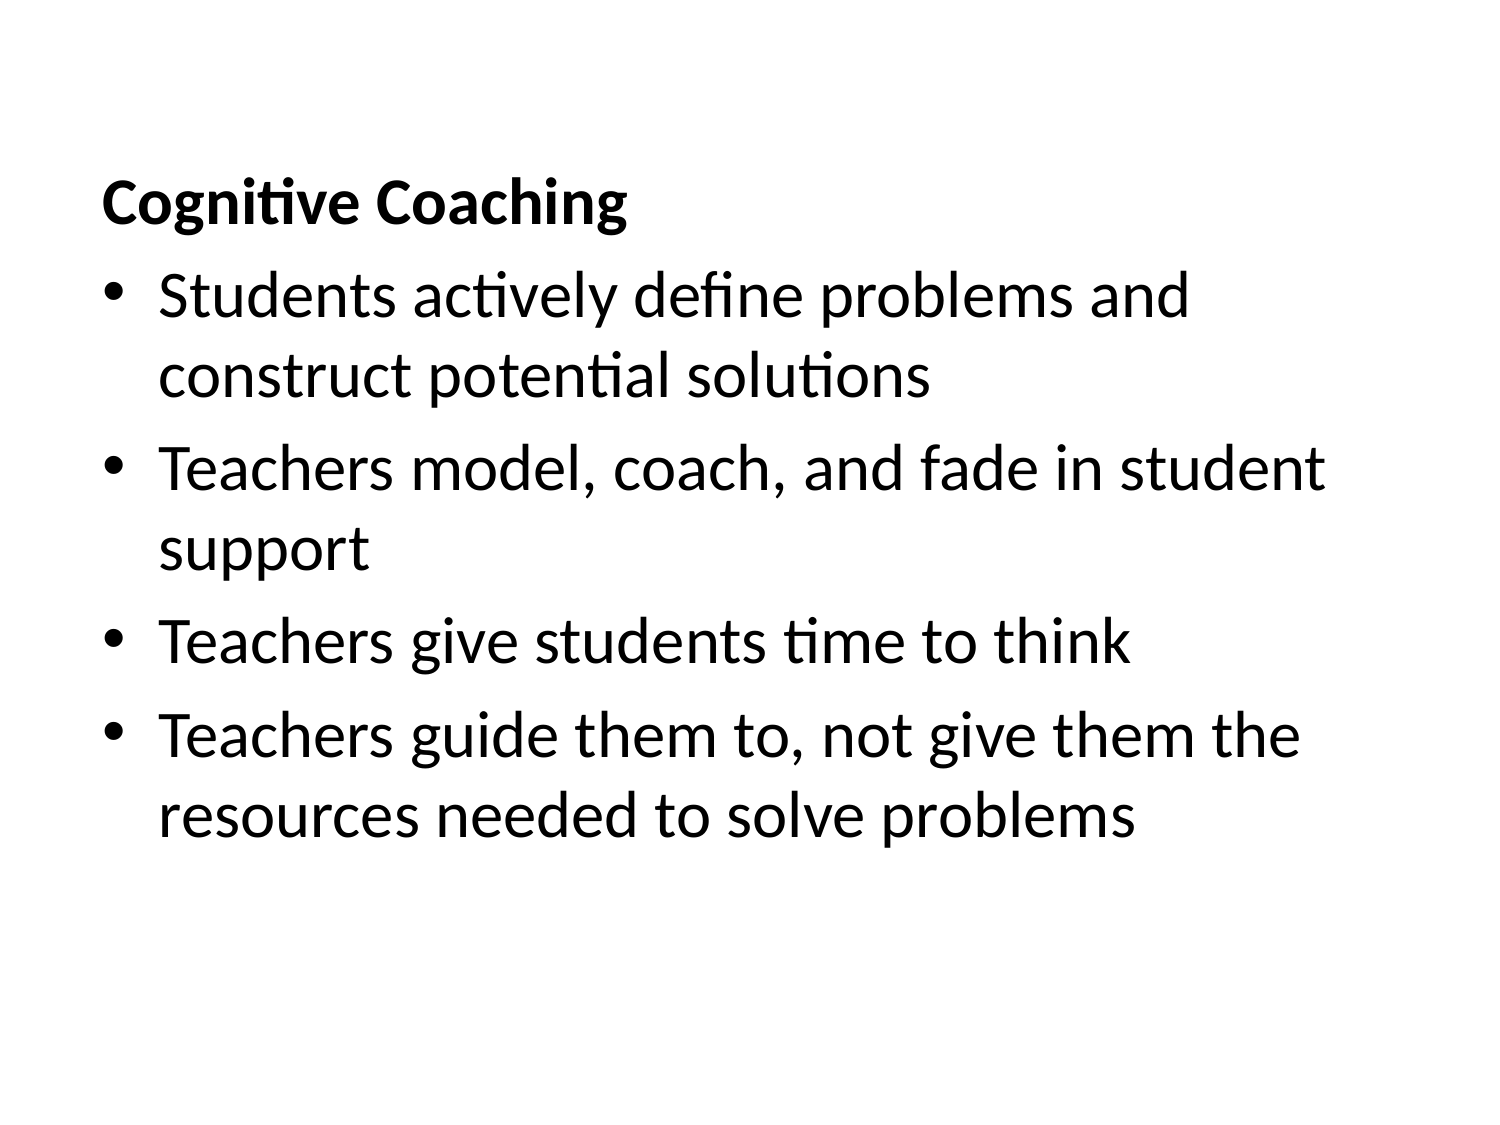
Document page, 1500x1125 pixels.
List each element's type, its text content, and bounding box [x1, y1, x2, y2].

list Cognitive Coaching Students actively define problems and construct potential solutions Teachers model, coach, and fade in student support Teachers give students time to think Teachers guide them to, not give them the resources needed to solve problems [87, 149, 1438, 895]
